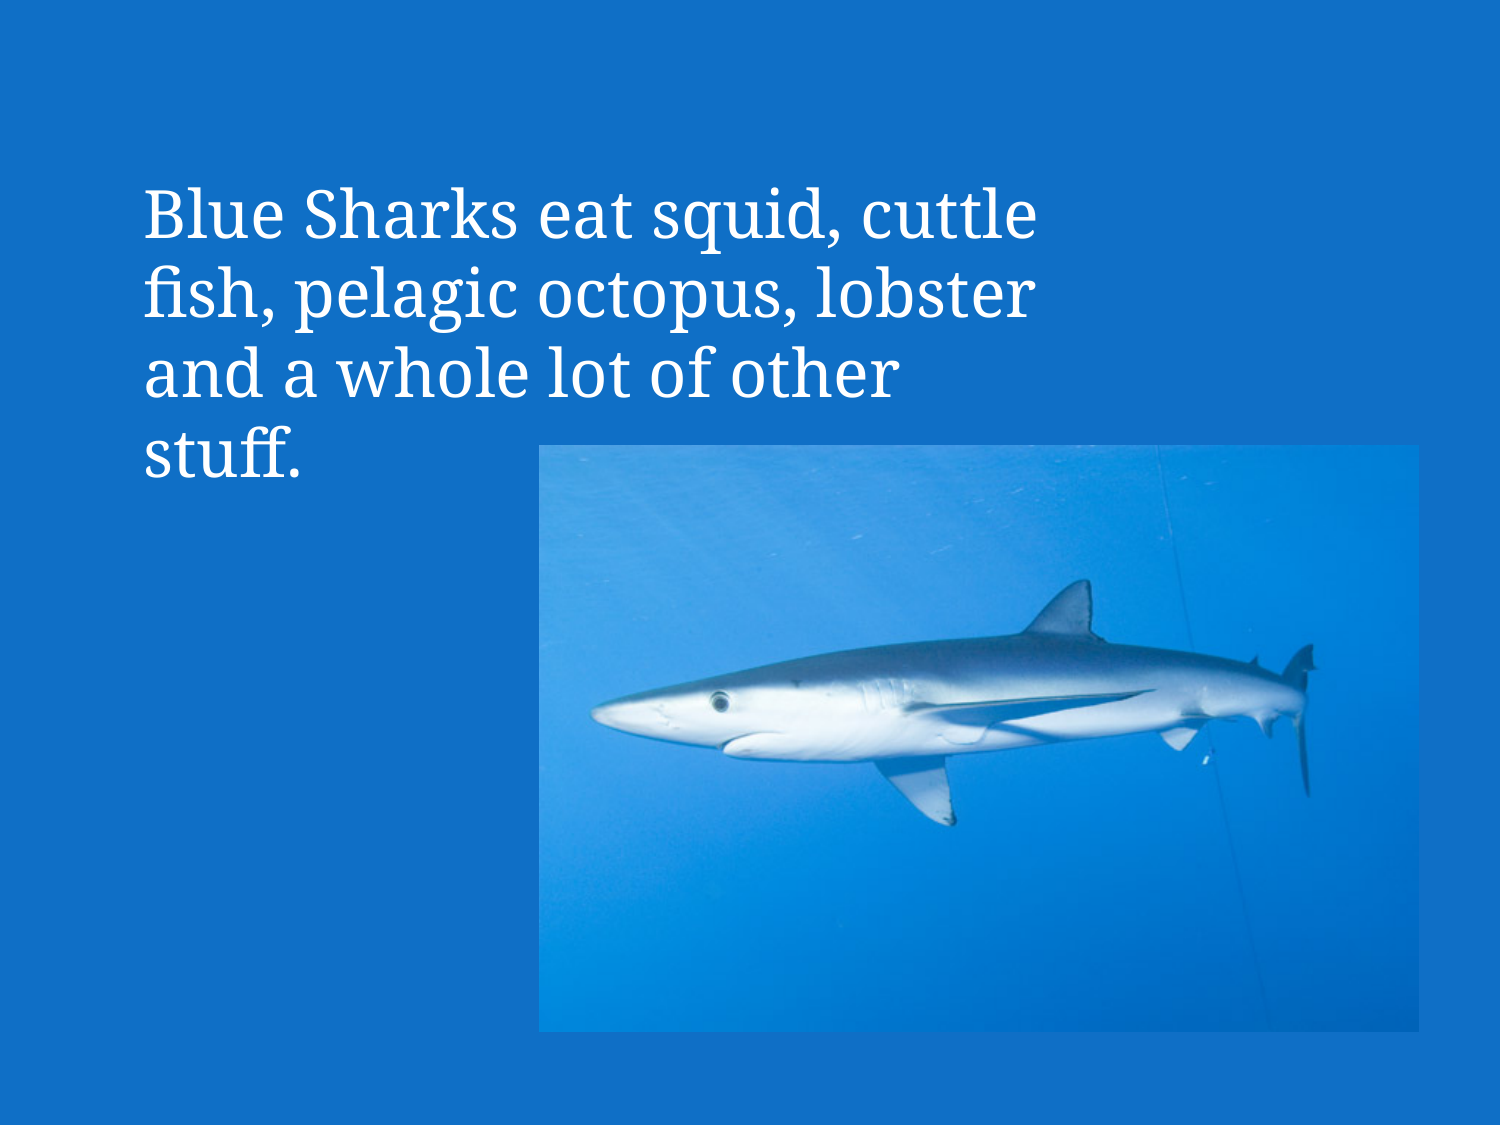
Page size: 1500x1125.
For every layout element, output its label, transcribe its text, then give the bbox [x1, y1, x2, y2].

picture [538, 445, 1419, 1032]
text_box Blue Sharks eat squid, cuttle fish, pelagic octopus, lobster and a whole lot of other stuff. [128, 163, 1090, 499]
